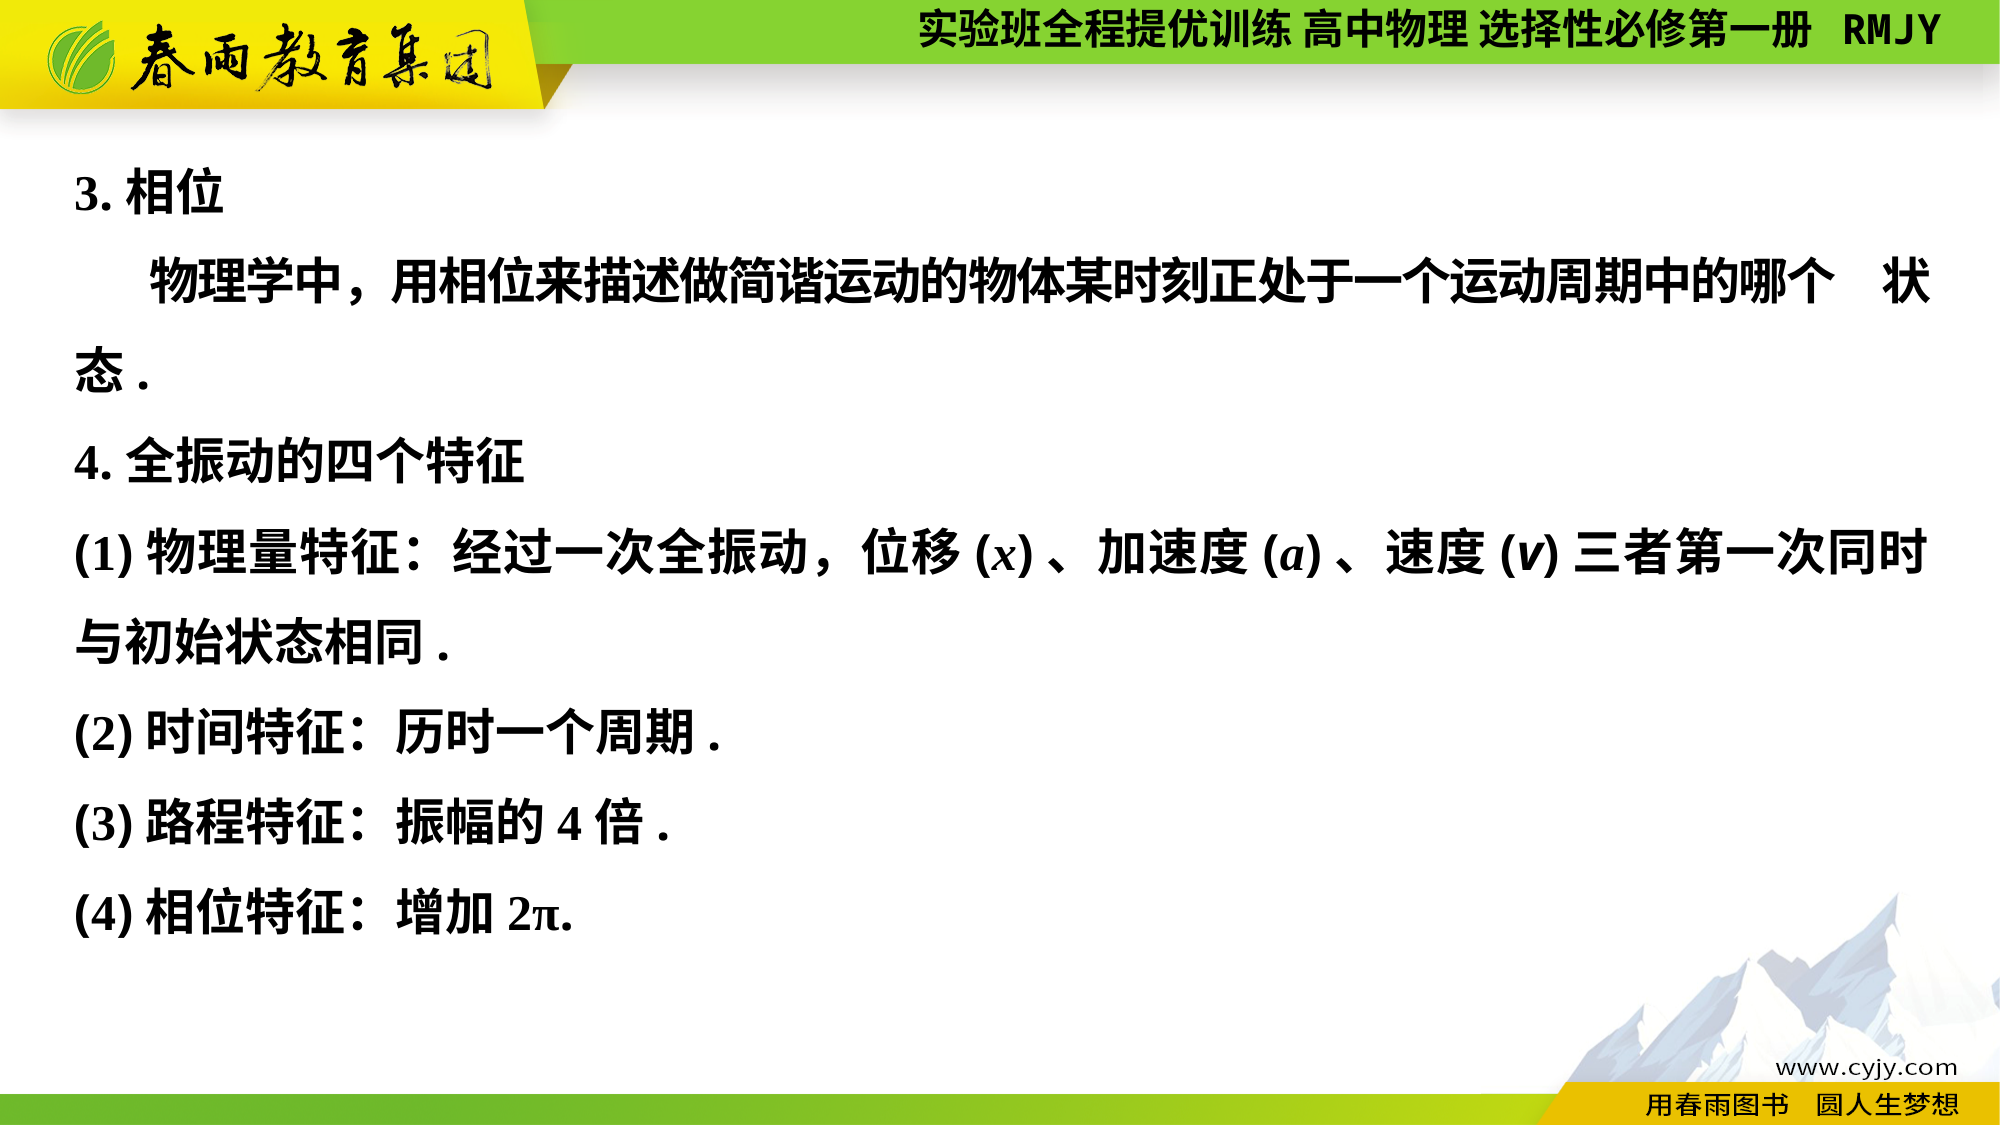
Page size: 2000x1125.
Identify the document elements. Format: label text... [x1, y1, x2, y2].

list 3.相位 物理学中，用相位来描述做简谐运动的物体某时刻正处于一个运动周期中的哪个 状态. 4.全振动的四个特征 (1)物理量特征：经过一次全振动，位移(x)、加速度(a)、速度(v)三者第一次同时与初始状态相同. (2)时间特征：历时一个周期. (3)路程特征：振幅的4倍. (4)相位特征：增加2π. [59, 122, 1944, 956]
picture [0, 0, 2000, 1125]
